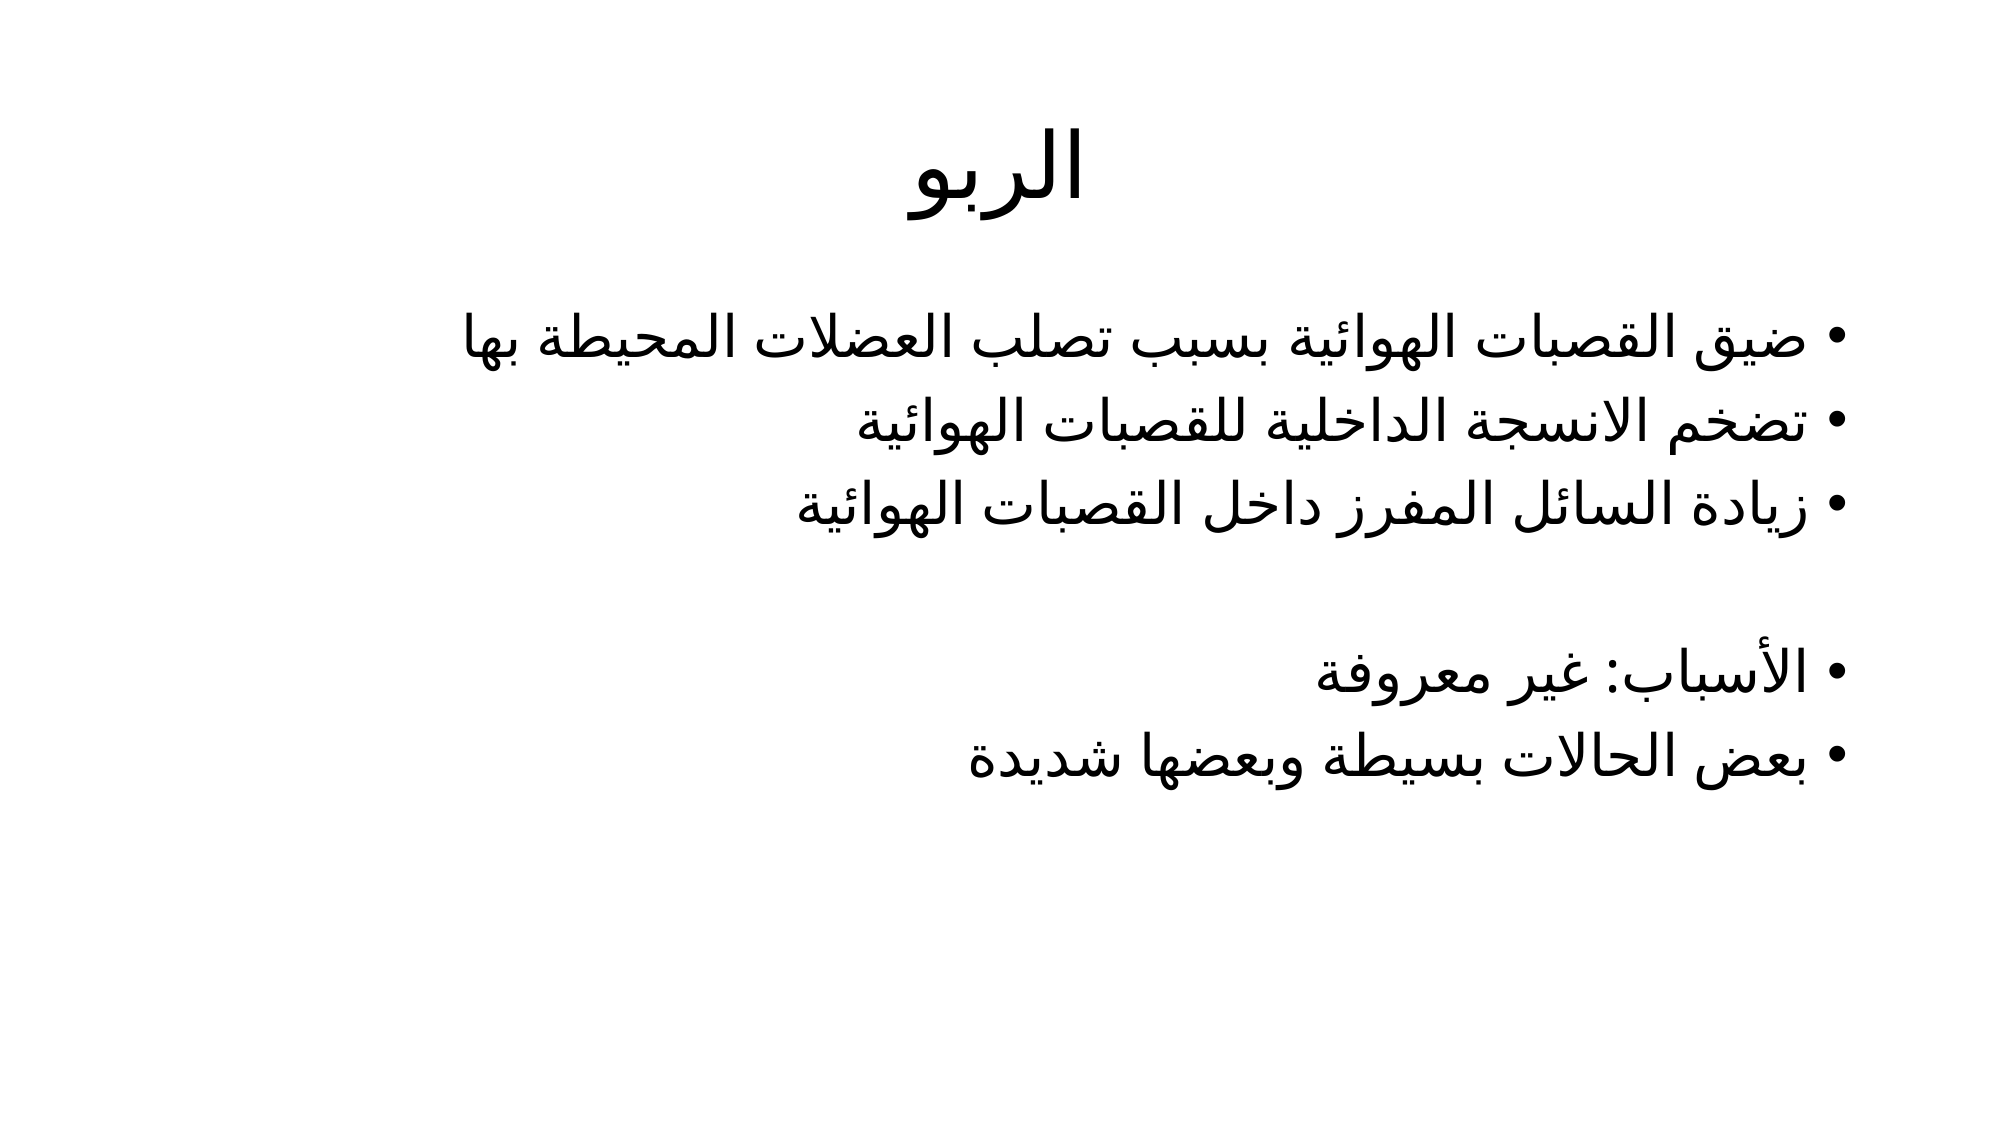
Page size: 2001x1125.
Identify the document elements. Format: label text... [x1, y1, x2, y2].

list ضيق القصبات الهوائية بسبب تصلب العضلات المحيطة بها تضخم الانسجة الداخلية للقصبات الهوائية زيادة السائل المفرز داخل القصبات الهوائية الأسباب: غير معروفة بعض الحالات بسيطة وبعضها شديدة [137, 299, 1863, 1014]
title الربو [137, 59, 1863, 278]
